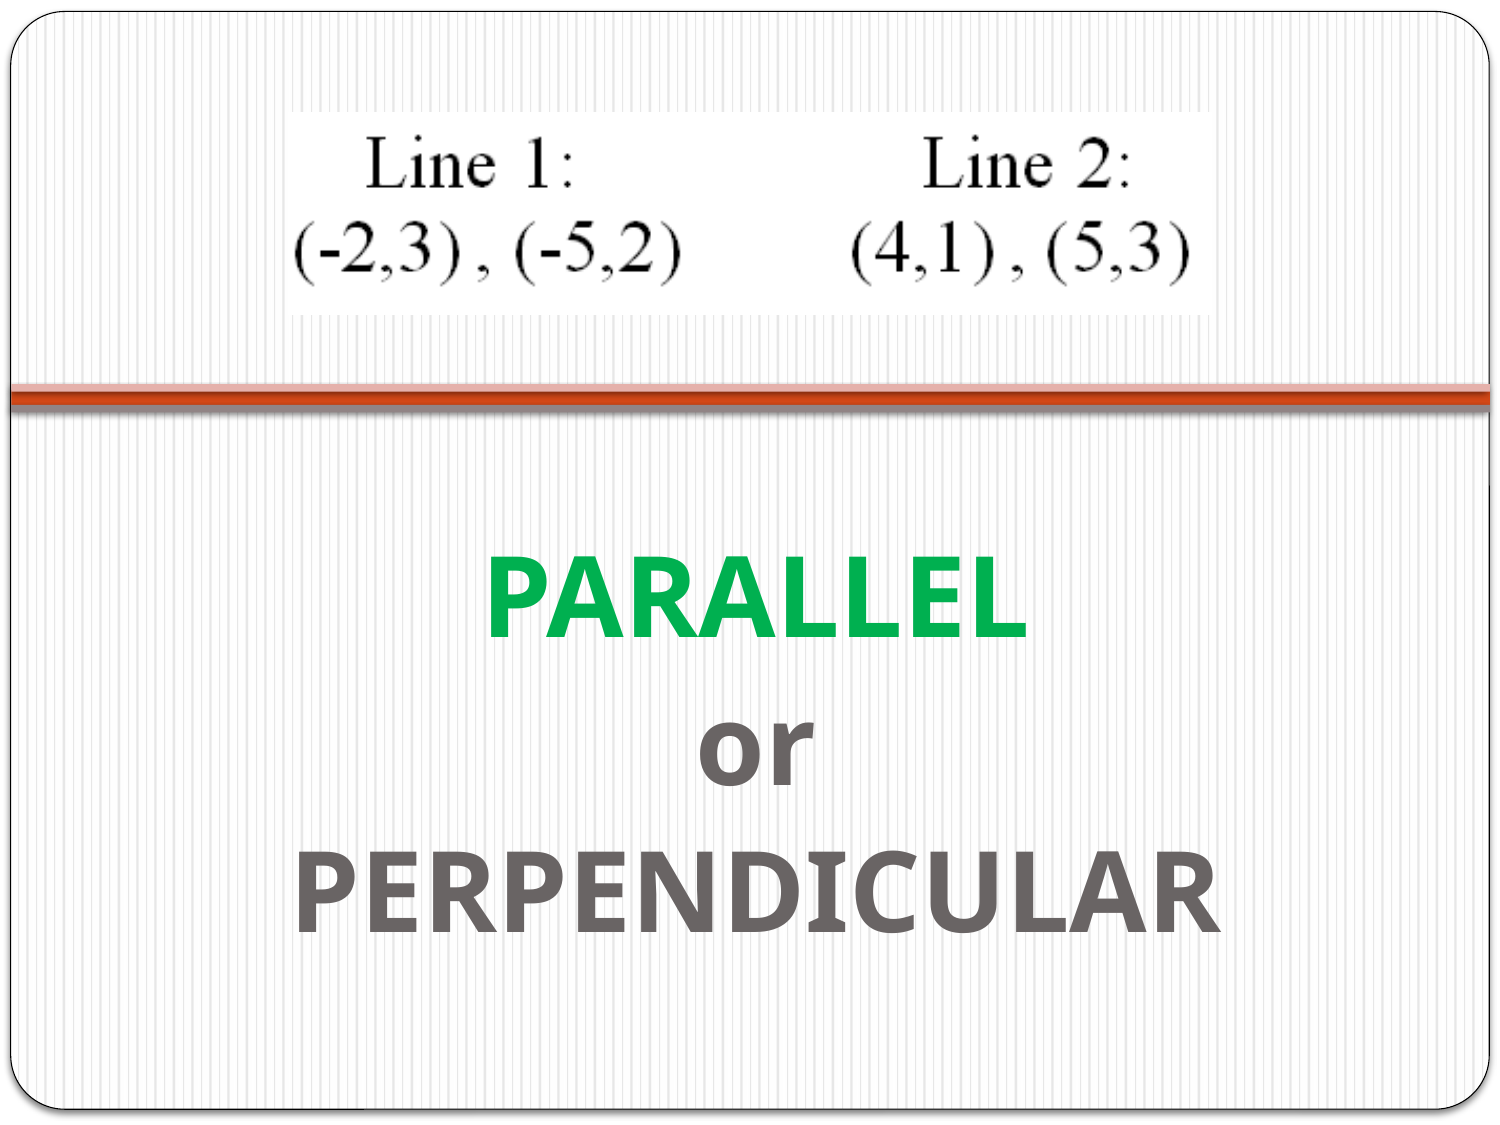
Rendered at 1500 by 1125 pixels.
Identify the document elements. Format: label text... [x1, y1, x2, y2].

picture [287, 112, 1213, 315]
list PARALLEL or PERPENDICULAR [118, 517, 1394, 975]
